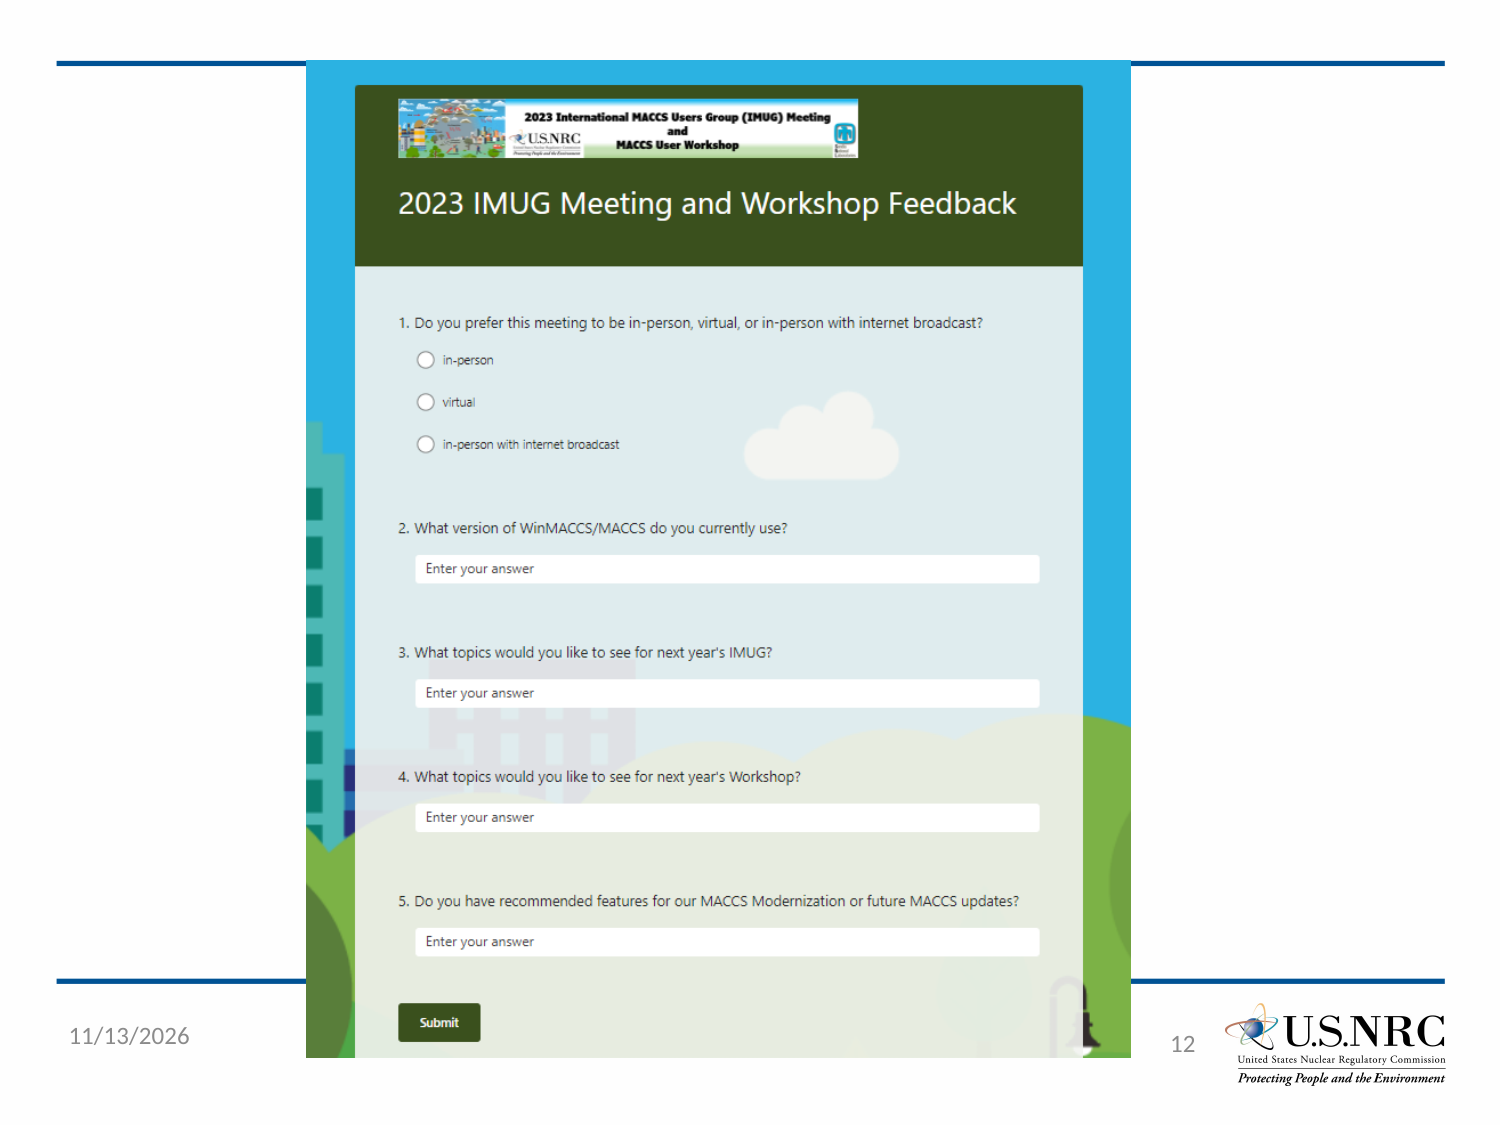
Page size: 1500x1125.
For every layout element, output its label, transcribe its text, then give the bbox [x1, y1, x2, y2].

slide_number 12 [1030, 1012, 1211, 1073]
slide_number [53, 1004, 305, 1065]
picture [0, 0, 1500, 1125]
